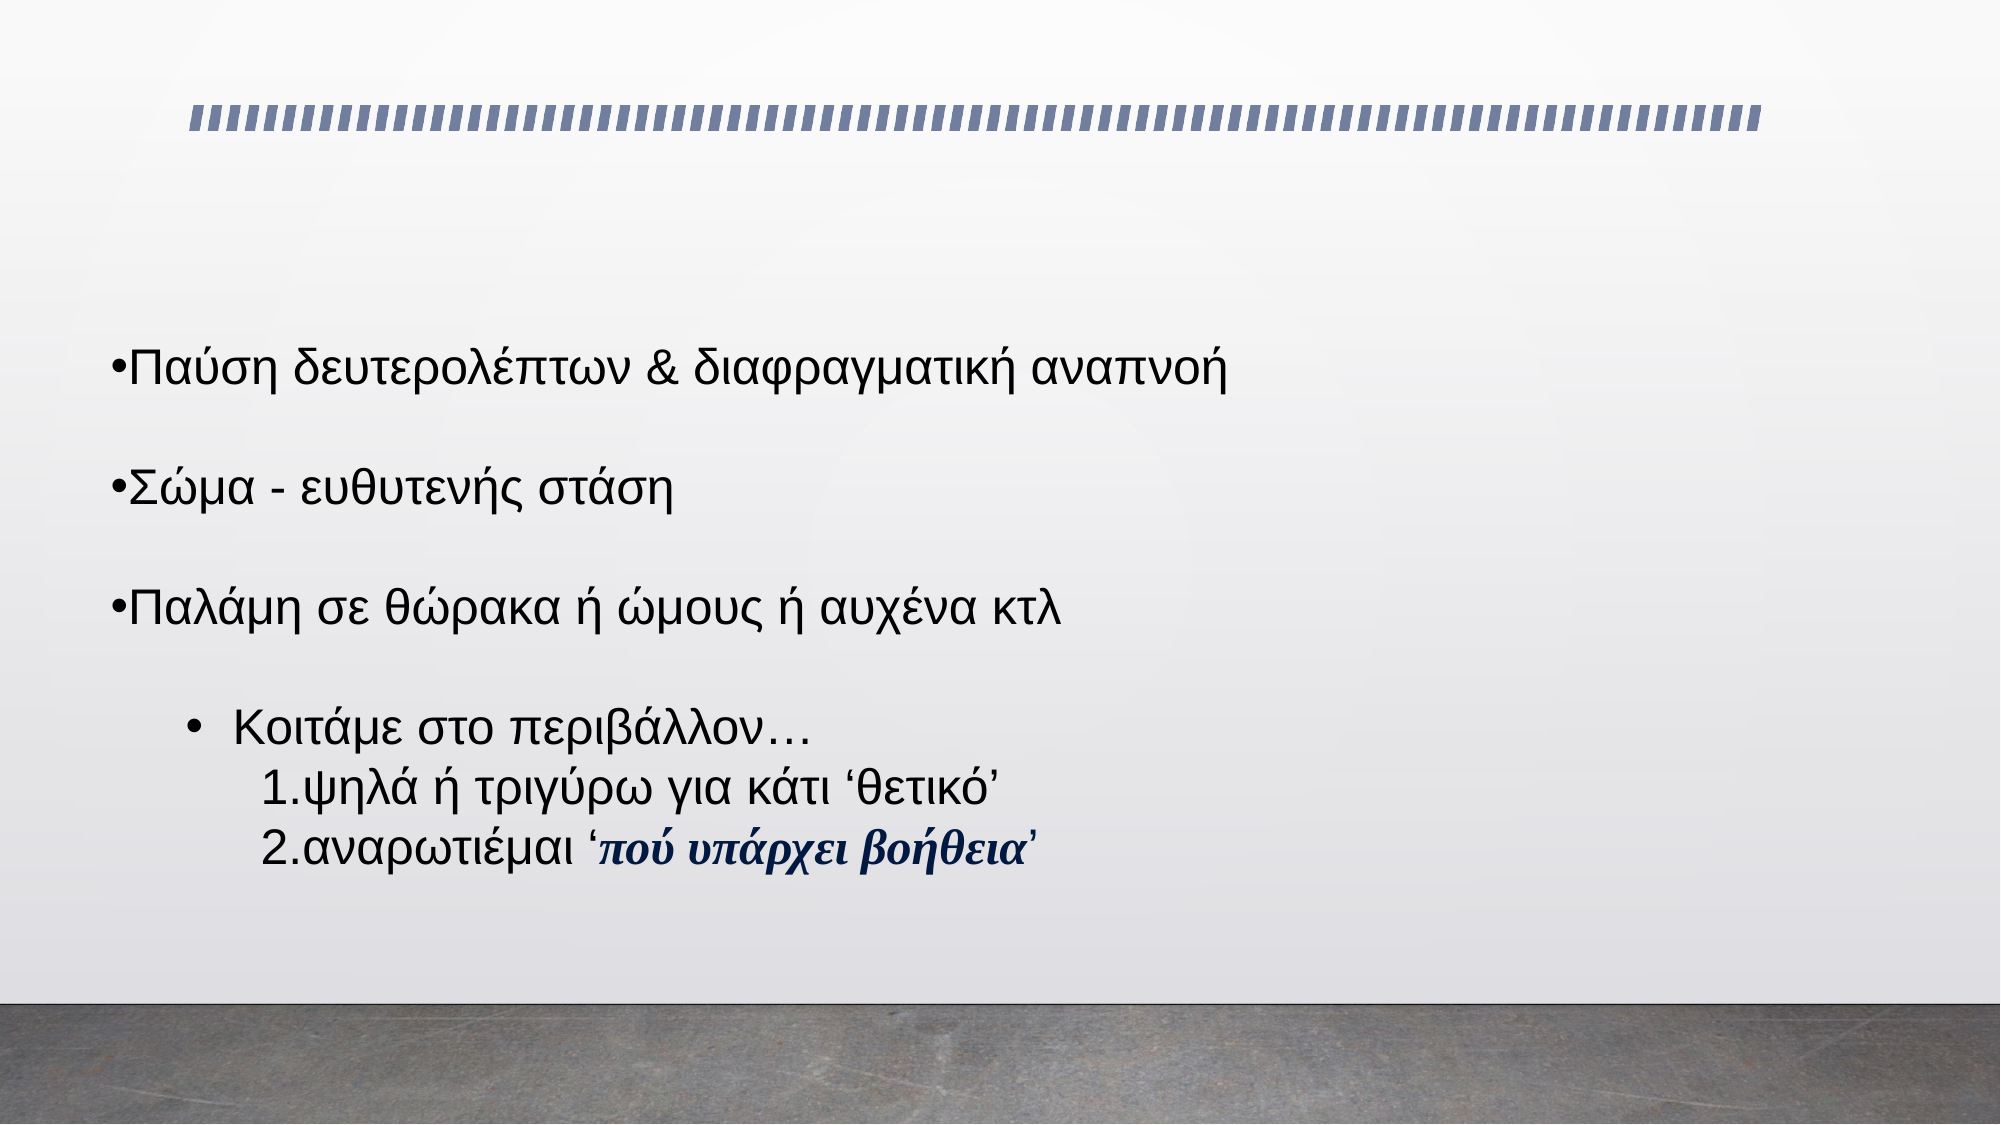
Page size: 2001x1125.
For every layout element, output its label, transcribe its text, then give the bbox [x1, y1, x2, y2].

picture [0, 1004, 2000, 1124]
text_box Παύση δευτερολέπτων & διαφραγματική αναπνοή Σώμα - ευθυτενής στάση Παλάμη σε θώρακα ή ώμους ή αυχένα κτλ Κοιτάμε στο περιβάλλον… ψηλά ή τριγύρω για κάτι ‘θετικό’ αναρωτιέμαι ‘πού υπάρχει βοήθεια’ [95, 327, 1956, 883]
